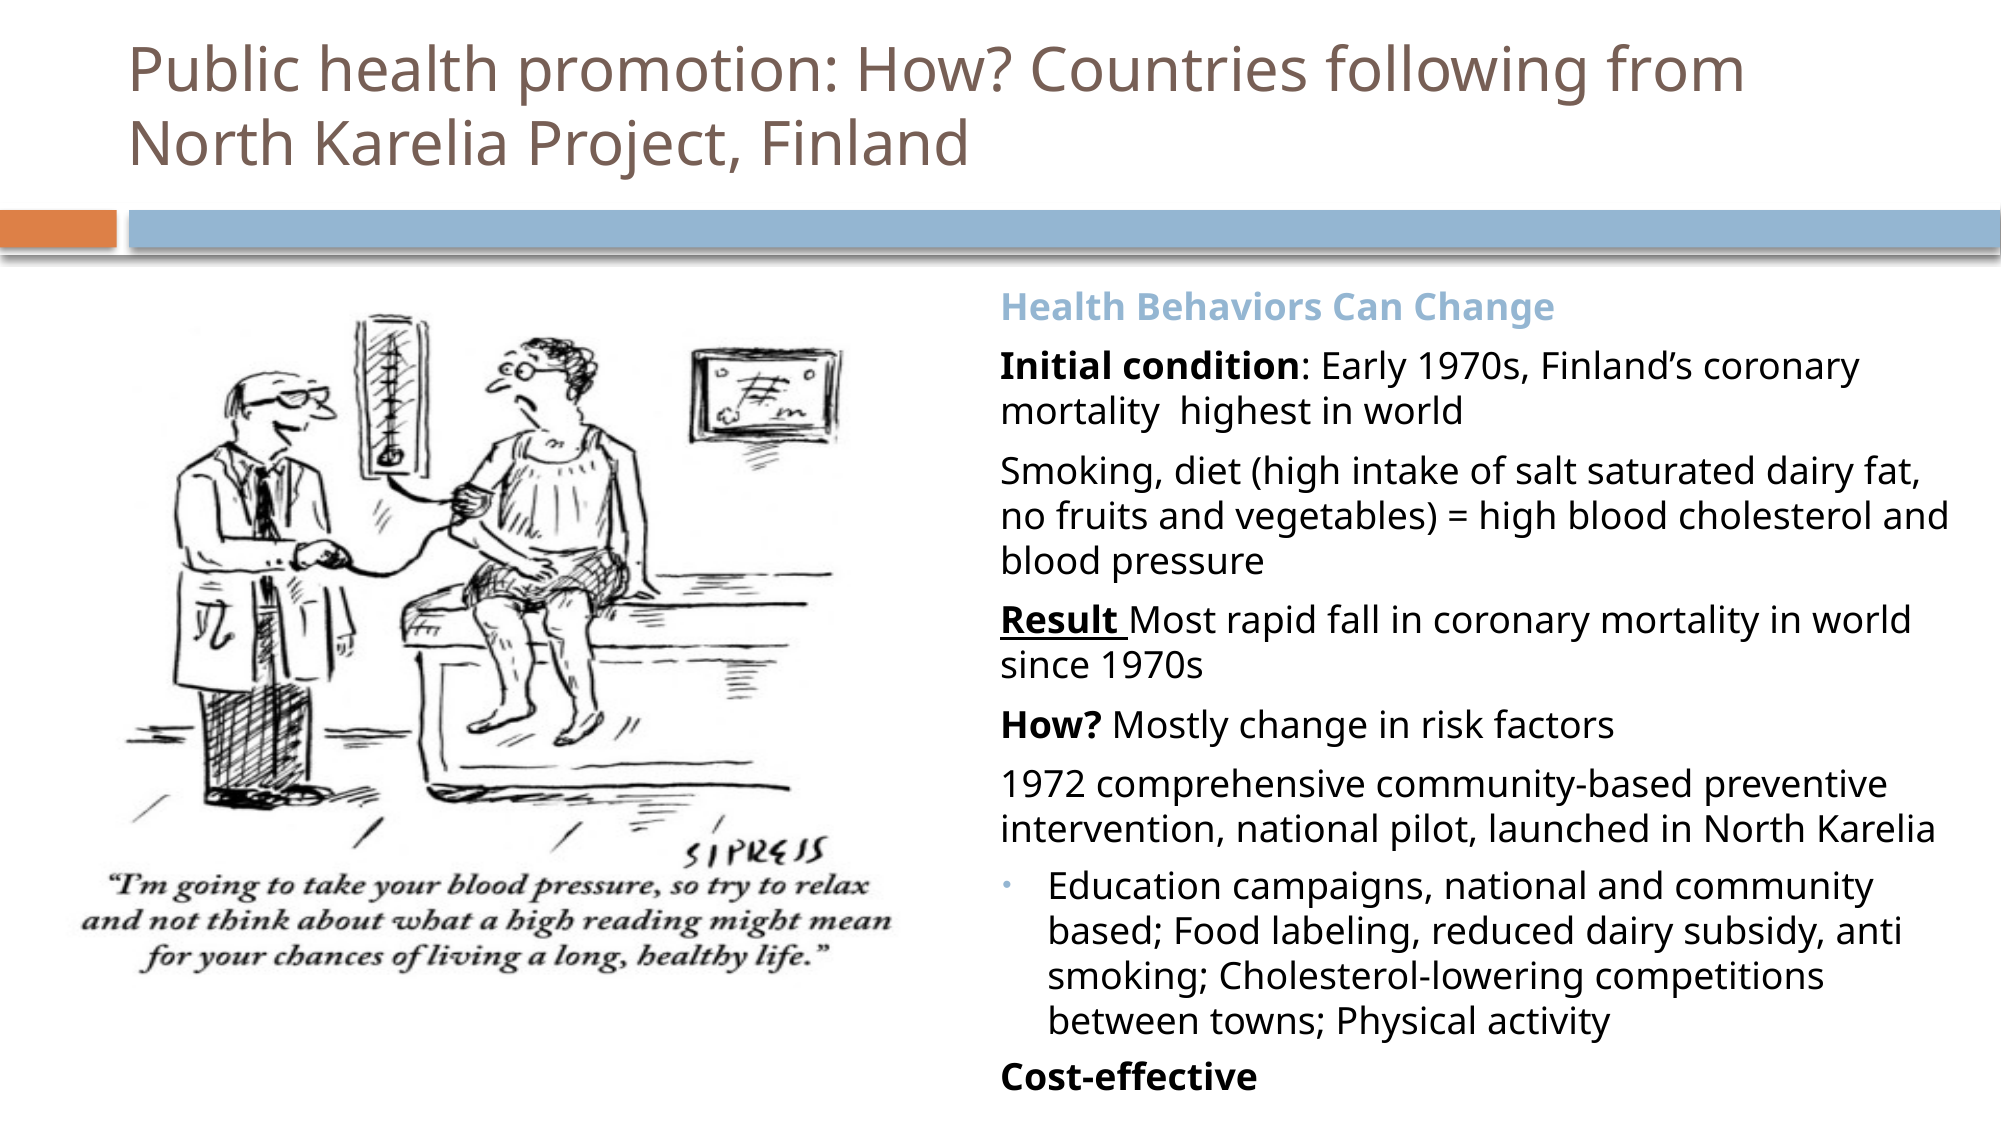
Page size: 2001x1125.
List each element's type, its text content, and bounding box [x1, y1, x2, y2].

picture [0, 274, 986, 1015]
title Public health promotion: How? Countries following from North Karelia Project, Finland [112, 22, 1913, 186]
list Health Behaviors Can Change Initial condition: Early 1970s, Finland’s coronary mortality highest in world Smoking, diet (high intake of salt saturated dairy fat, no fruits and vegetables) = high blood cholesterol and blood pressure Result Most rapid fall in coronary mortality in world since 1970s How? Mostly change in risk factors 1972 comprehensive community-based preventive intervention, national pilot, launched in North Karelia Education campaigns, national and community based; Food labeling, reduced dairy subsidy, anti smoking; Cholesterol-lowering competitions between towns; Physical activity Cost-effective [985, 275, 1967, 1125]
